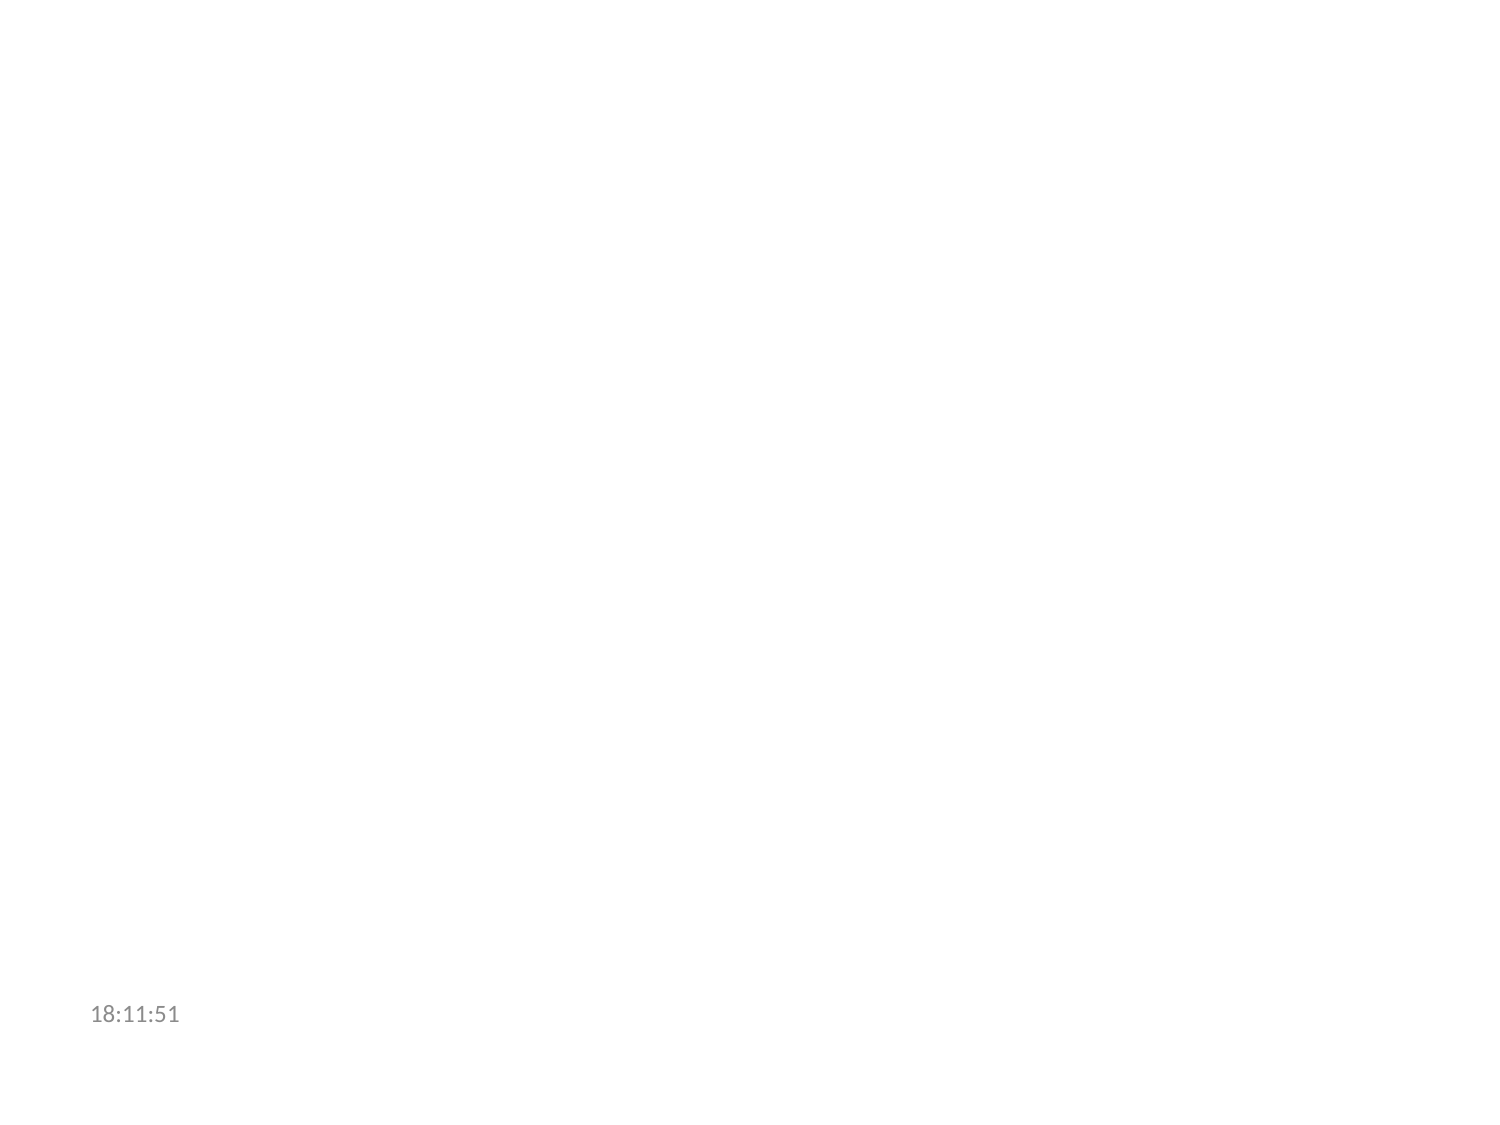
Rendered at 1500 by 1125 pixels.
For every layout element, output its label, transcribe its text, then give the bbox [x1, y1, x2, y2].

text_box 15:35:09 [75, 982, 425, 1043]
